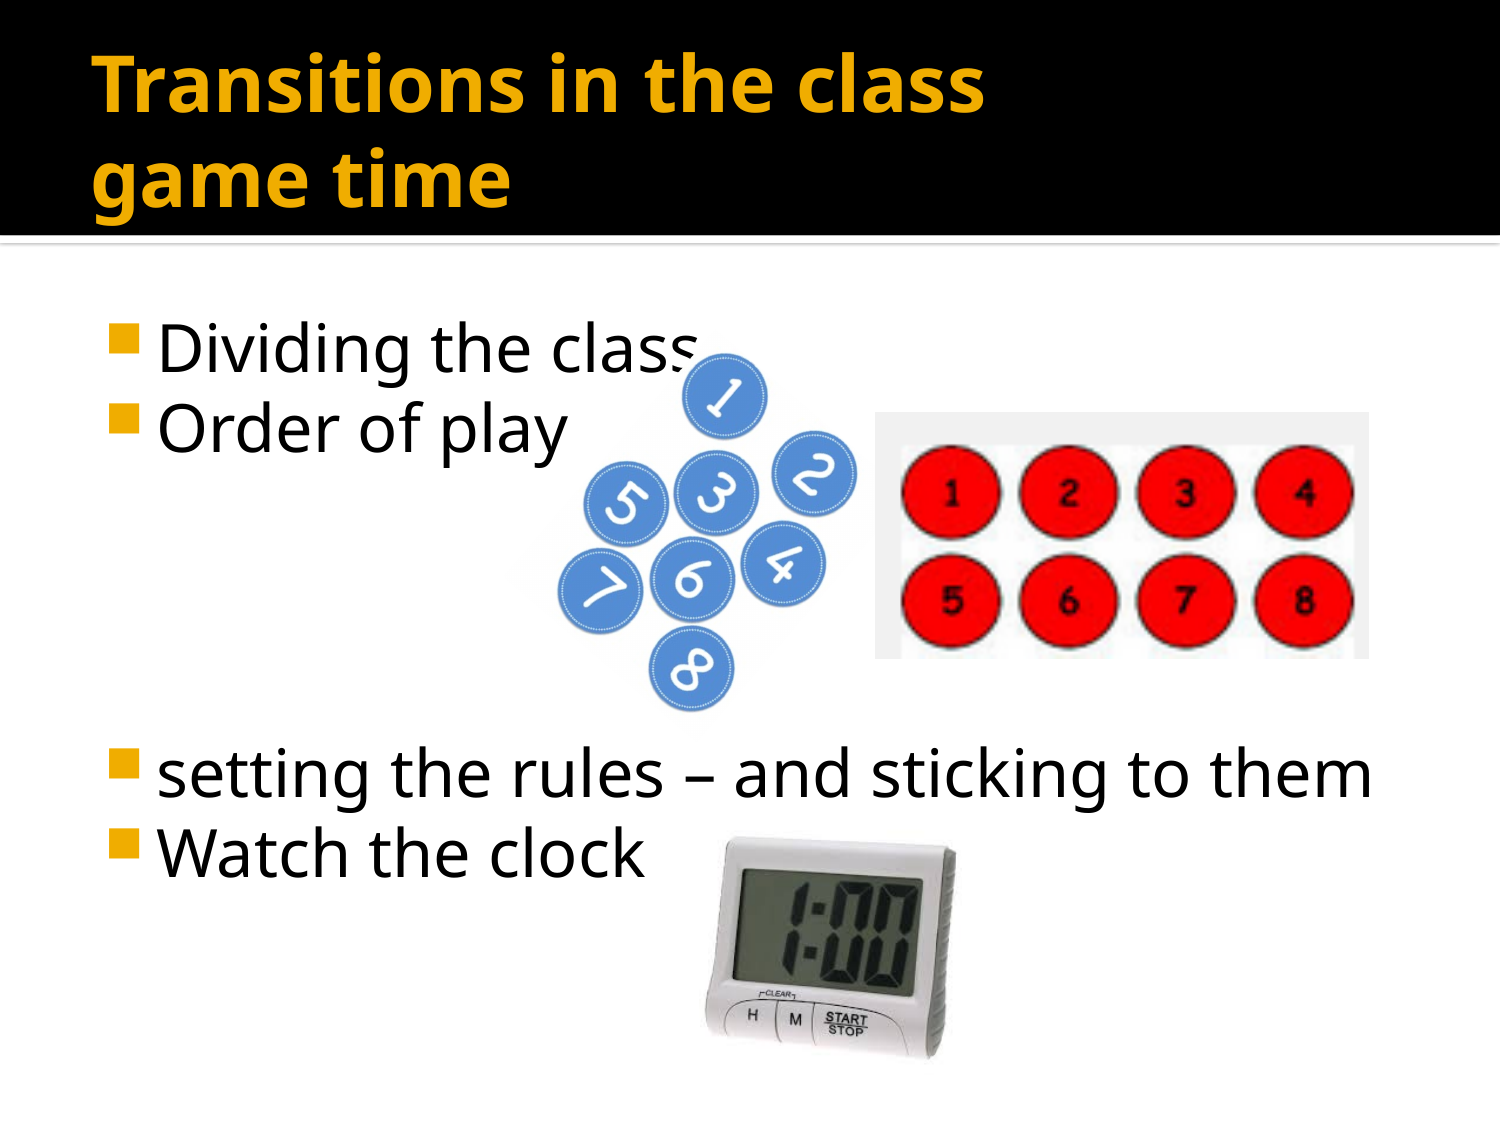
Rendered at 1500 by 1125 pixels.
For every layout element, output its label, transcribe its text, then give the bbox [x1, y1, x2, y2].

list Dividing the class Order of play setting the rules – and sticking to them Watch the clock [75, 291, 1425, 1050]
title Transitions in the class game time [75, 25, 1425, 231]
picture [504, 331, 1369, 741]
picture [699, 812, 963, 1075]
